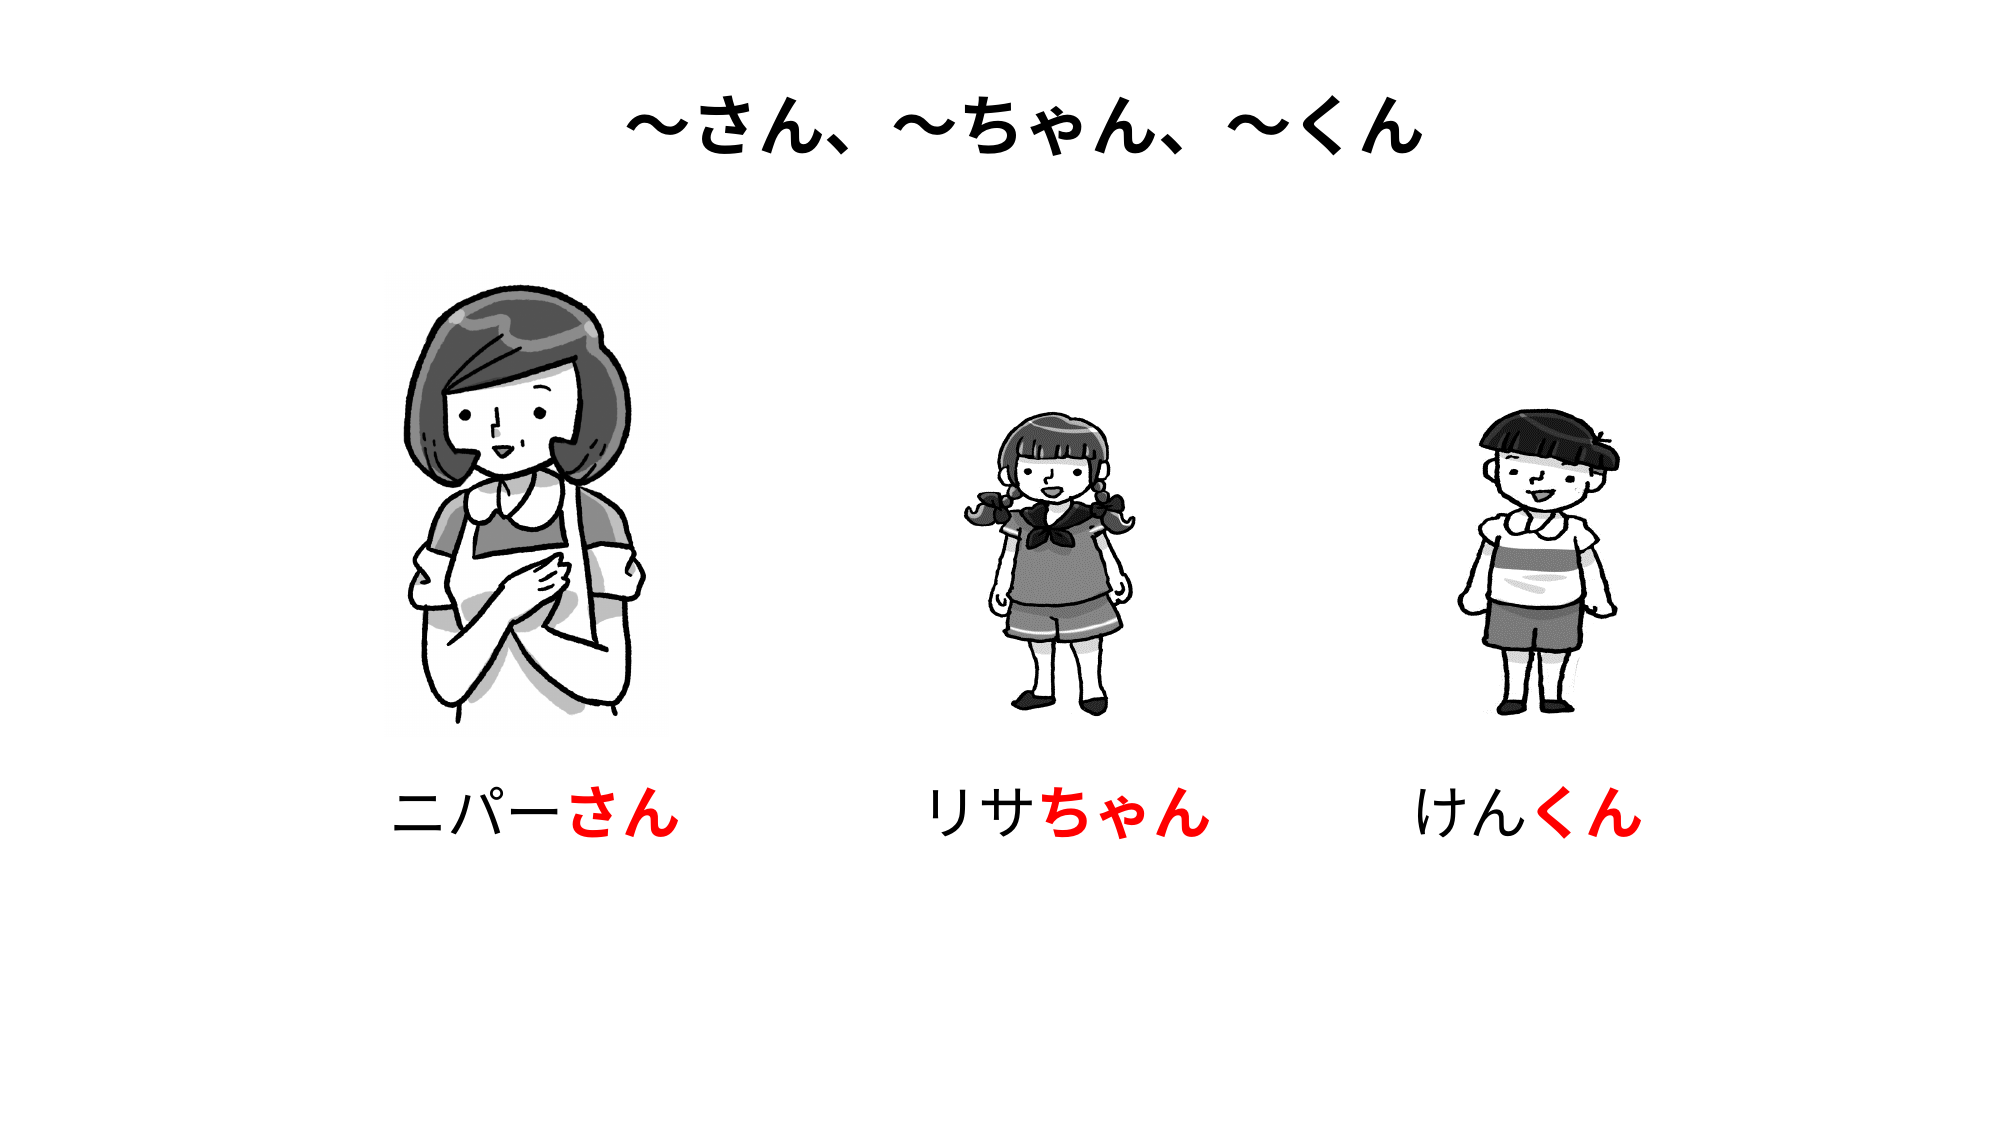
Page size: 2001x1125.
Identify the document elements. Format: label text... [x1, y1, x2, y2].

text_box リサちゃん [843, 774, 1289, 855]
picture [1446, 400, 1630, 718]
picture [959, 393, 1143, 724]
text_box ニパーさん [312, 774, 758, 855]
text_box けんくん [1369, 774, 1686, 855]
title ～さん、～ちゃん、～くん [115, 11, 1965, 173]
picture [384, 270, 669, 737]
